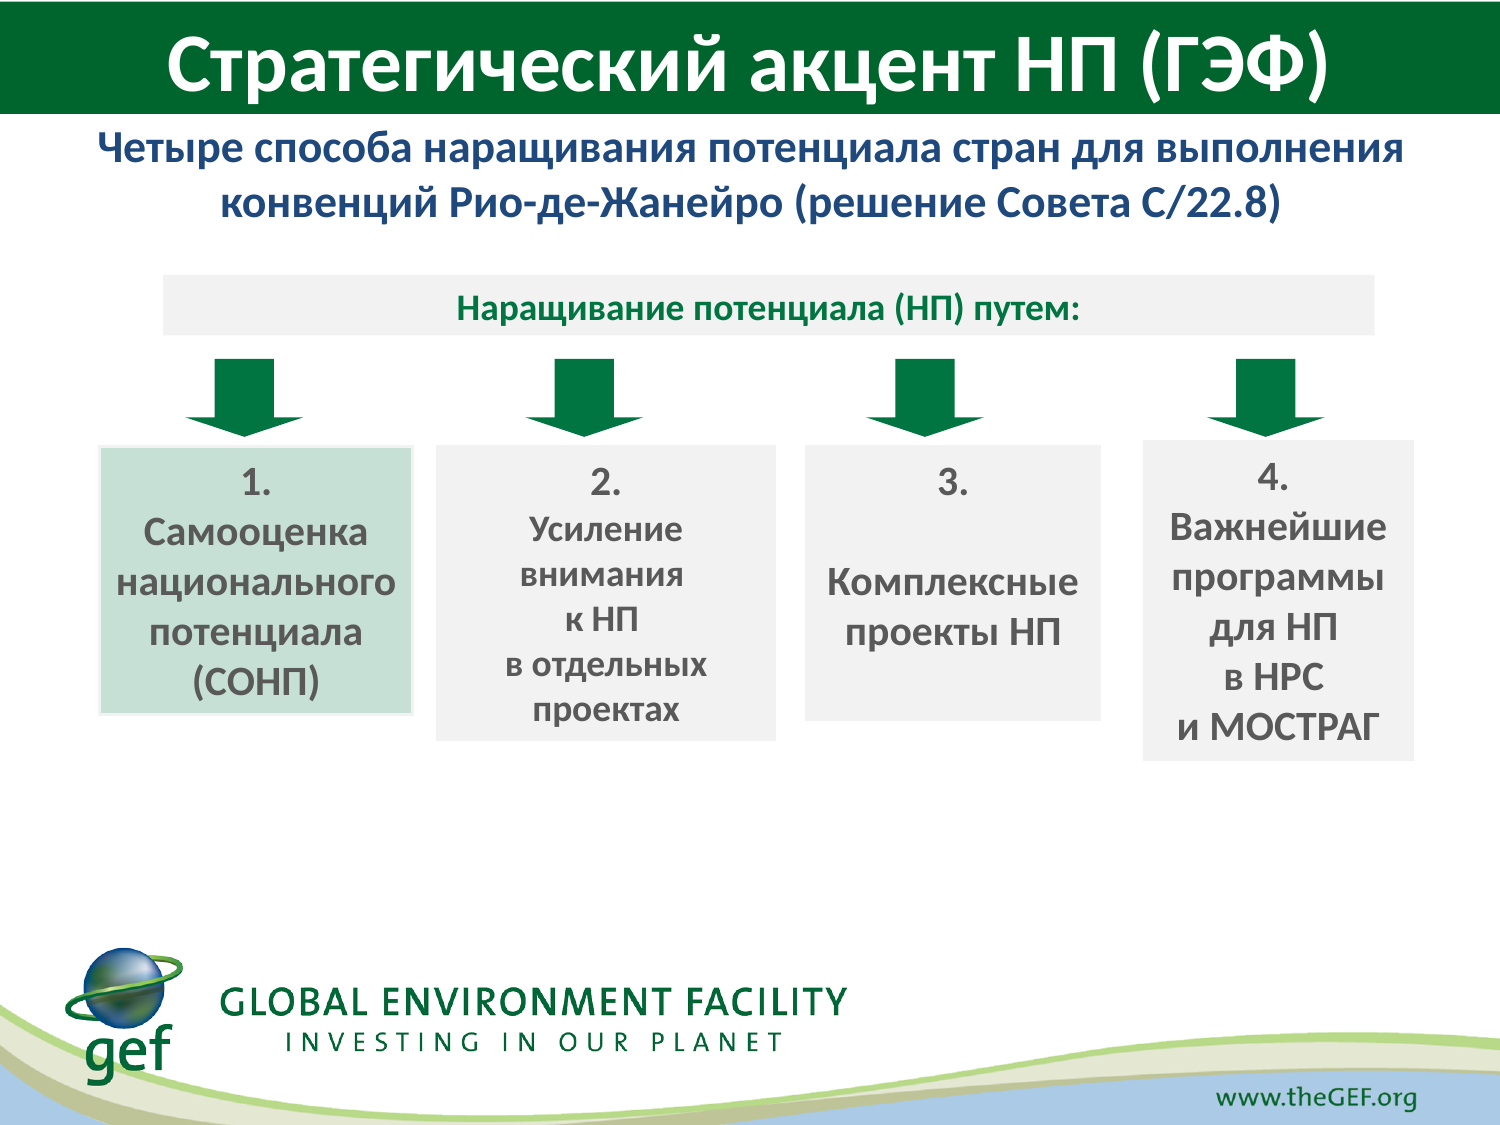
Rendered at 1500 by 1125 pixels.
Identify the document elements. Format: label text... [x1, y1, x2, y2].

text_box Стратегический акцент НП (ГЭФ) [0, 1, 1500, 114]
picture [0, 920, 1500, 1125]
title GEF STRATEGIC APPROACH TO CAPACITY BUILDING Четыре способа наращивания потенциала стран для выполнения конвенций Рио-де-Жанейро (решение Совета C/22.8) [76, 114, 1427, 238]
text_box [99, 274, 1413, 760]
